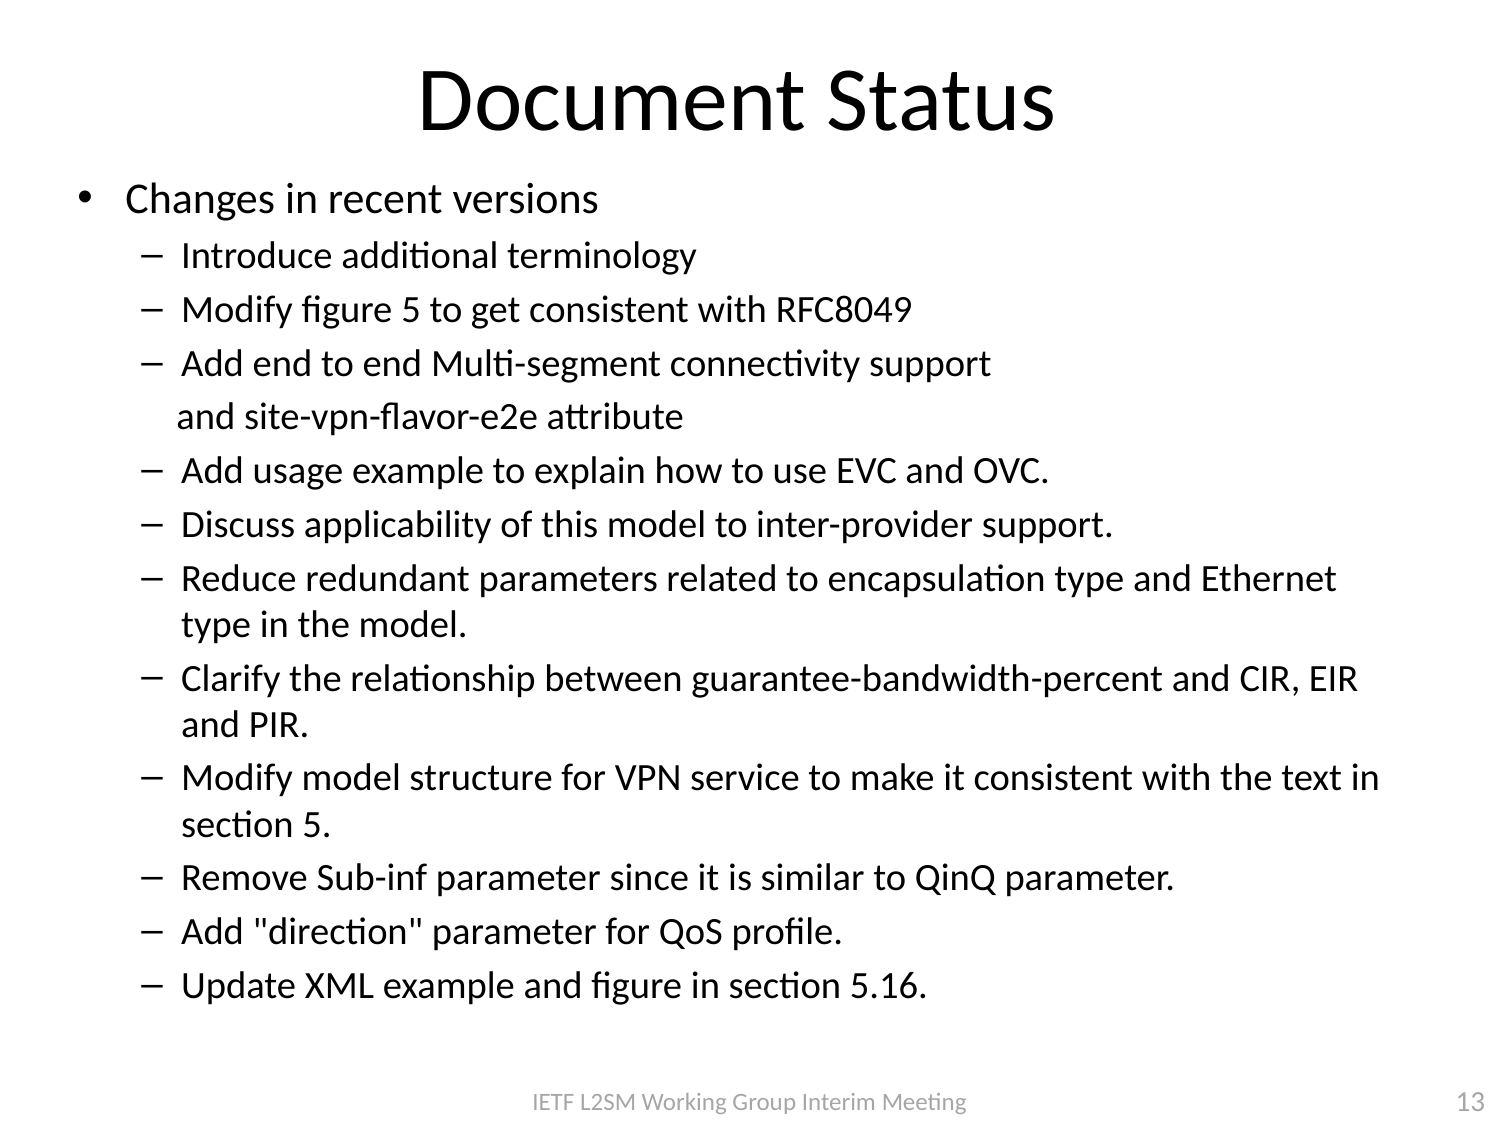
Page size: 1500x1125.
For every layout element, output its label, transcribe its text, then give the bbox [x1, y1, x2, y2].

title Document Status [62, 24, 1413, 162]
list Changes in recent versions Introduce additional terminology Modify figure 5 to get consistent with RFC8049 Add end to end Multi-segment connectivity support and site-vpn-flavor-e2e attribute Add usage example to explain how to use EVC and OVC. Discuss applicability of this model to inter-provider support. Reduce redundant parameters related to encapsulation type and Ethernet type in the model. Clarify the relationship between guarantee-bandwidth-percent and CIR, EIR and PIR. Modify model structure for VPN service to make it consistent with the text in section 5. Remove Sub-inf parameter since it is similar to QinQ parameter. Add "direction" parameter for QoS profile. Update XML example and figure in section 5.16. [62, 162, 1413, 1025]
